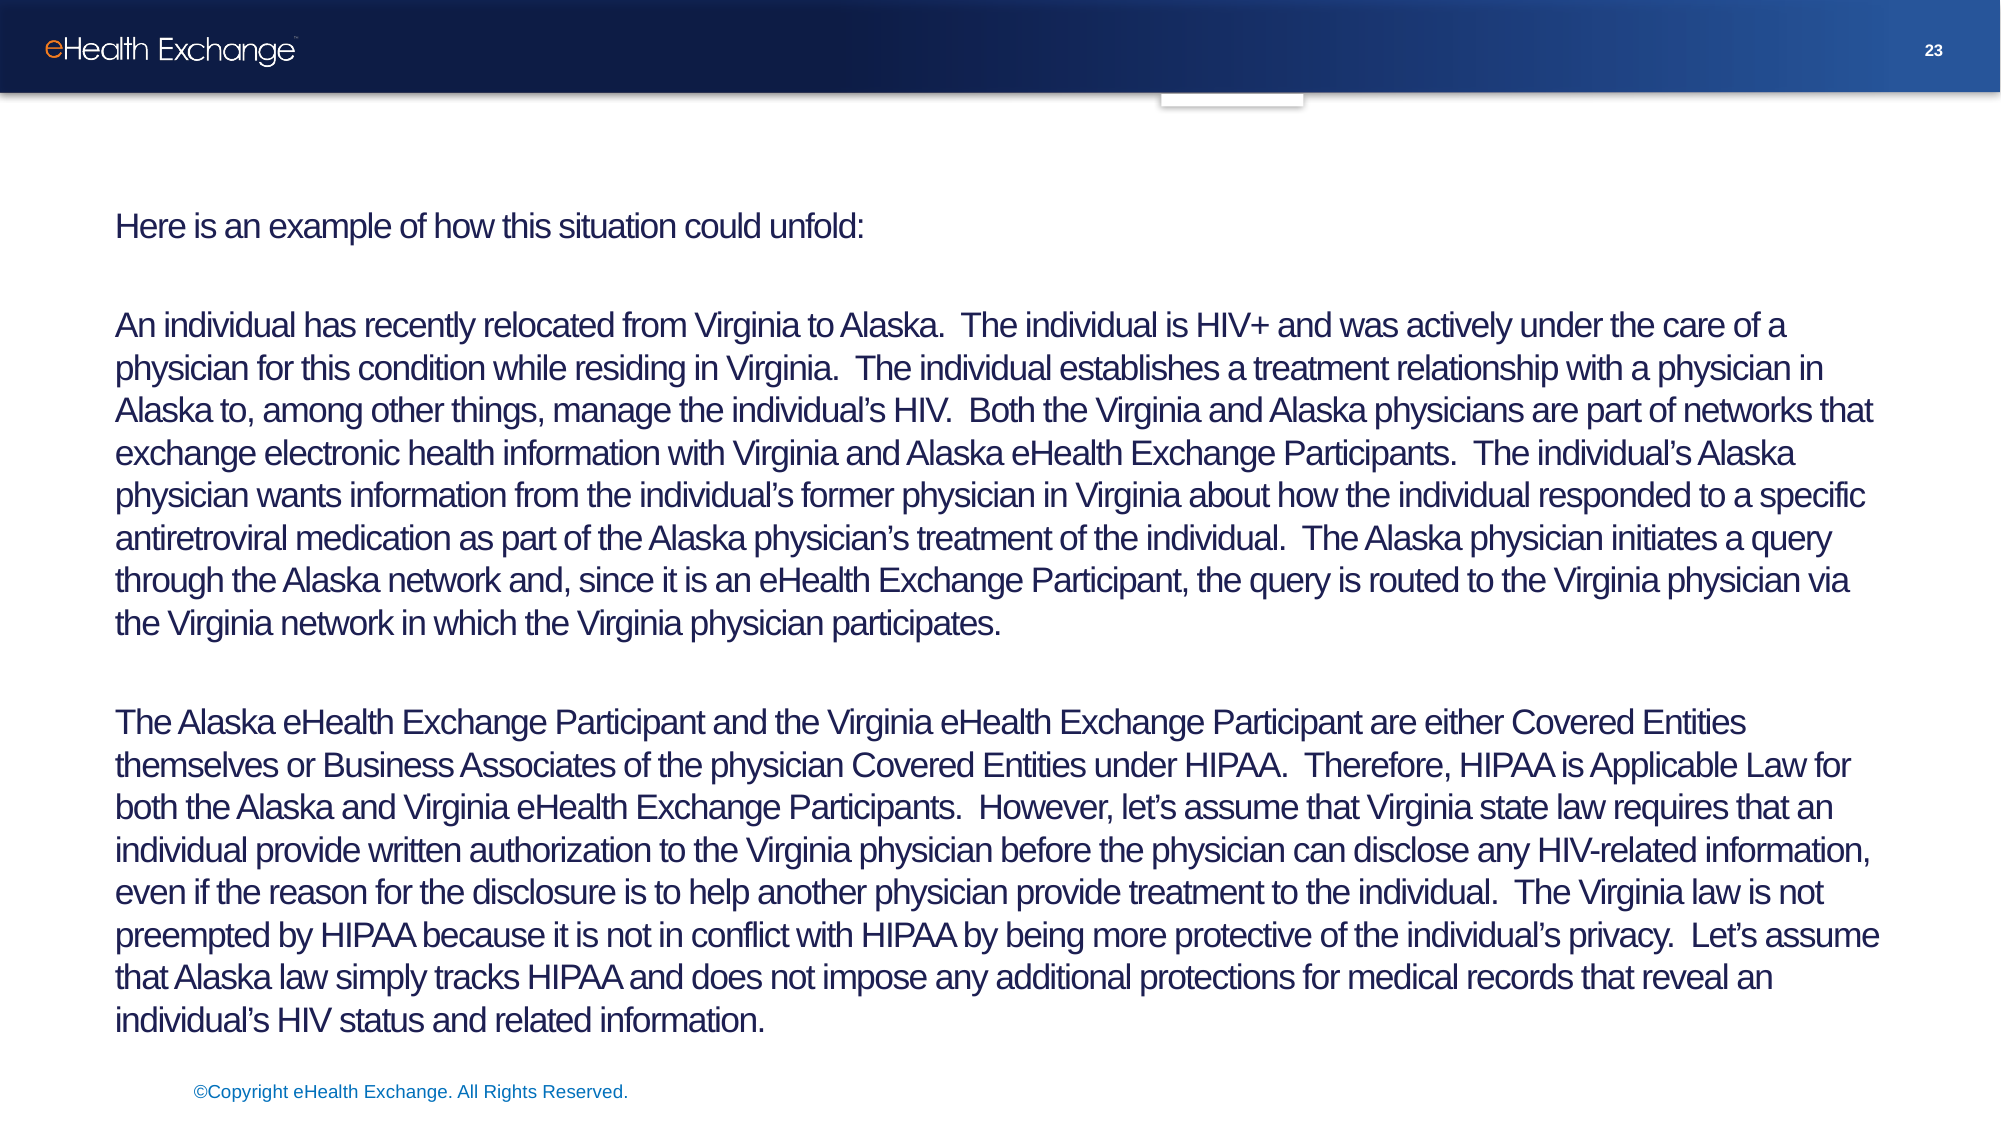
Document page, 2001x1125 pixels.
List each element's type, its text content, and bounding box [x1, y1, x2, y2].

footer ©Copyright eHealth Exchange. All Rights Reserved. [178, 1057, 978, 1125]
picture [15, 21, 316, 82]
slide_number 23 [1891, 32, 1958, 93]
list Here is an example of how this situation could unfold: An individual has recently relocated from Virginia to Alaska. The individual is HIV+ and was actively under the care of a physician for this condition while residing in Virginia. The individual establishes a treatment relationship with a physician in Alaska to, among other things, manage the individual’s HIV. Both the Virginia and Alaska physicians are part of networks that exchange electronic health information with Virginia and Alaska eHealth Exchange Participants. The individual’s Alaska physician wants information from the individual’s former physician in Virginia about how the individual responded to a specific antiretroviral medication as part of the Alaska physician’s treatment of the individual. The Alaska physician initiates a query through the Alaska network and, since it is an eHealth Exchange Participant, the query is routed to the Virginia physician via the Virginia network in which the Virginia physician participates. The Alaska eHealth Exchange Participant and the Virginia eHealth Exchange Participant are either Covered Entities themselves or Business Associates of the physician Covered Entities under HIPAA. Therefore, HIPAA is Applicable Law for both the Alaska and Virginia eHealth Exchange Participants. However, let’s assume that Virginia state law requires that an individual provide written authorization to the Virginia physician before the physician can disclose any HIV-related information, even if the reason for the disclosure is to help another physician provide treatment to the individual. The Virginia law is not preempted by HIPAA because it is not in conflict with HIPAA by being more protective of the individual’s privacy. Let’s assume that Alaska law simply tracks HIPAA and does not impose any additional protections for medical records that reveal an individual’s HIV status and related information. [99, 195, 1900, 986]
